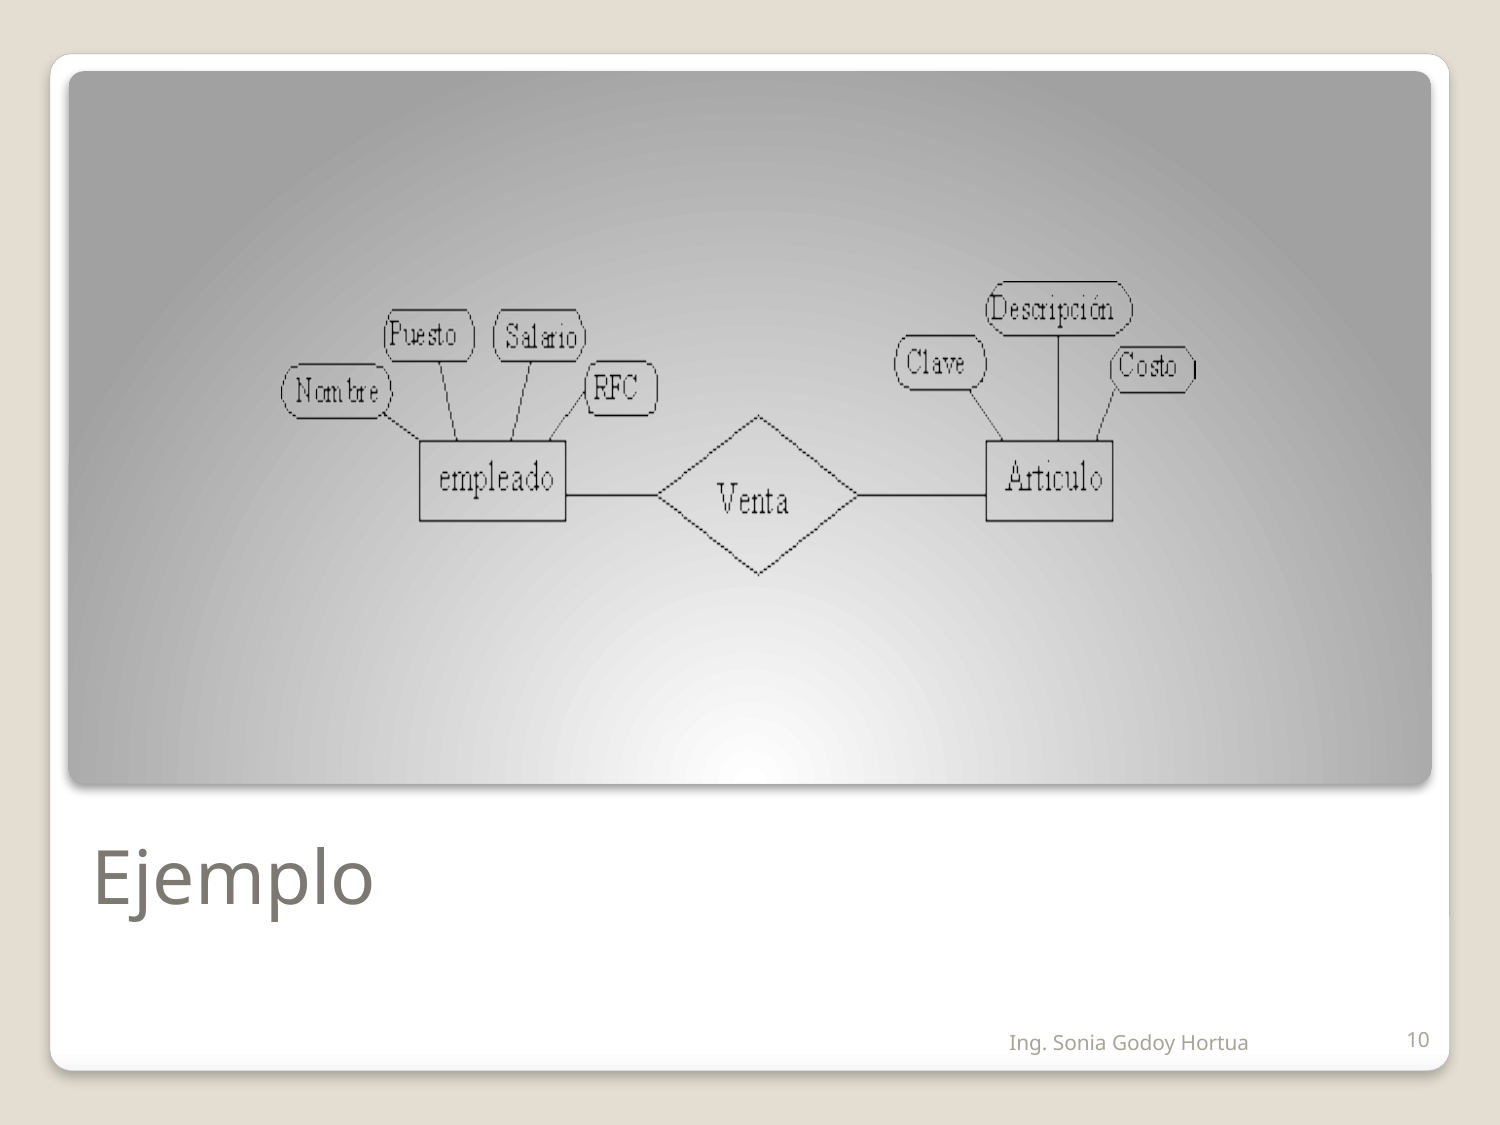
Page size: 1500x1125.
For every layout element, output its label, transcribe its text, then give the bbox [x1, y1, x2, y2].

title Ejemplo [76, 808, 1420, 920]
slide_number 10 [1369, 1002, 1445, 1063]
picture [280, 280, 1196, 587]
footer Ing. Sonia Godoy Hortua [994, 1002, 1369, 1063]
